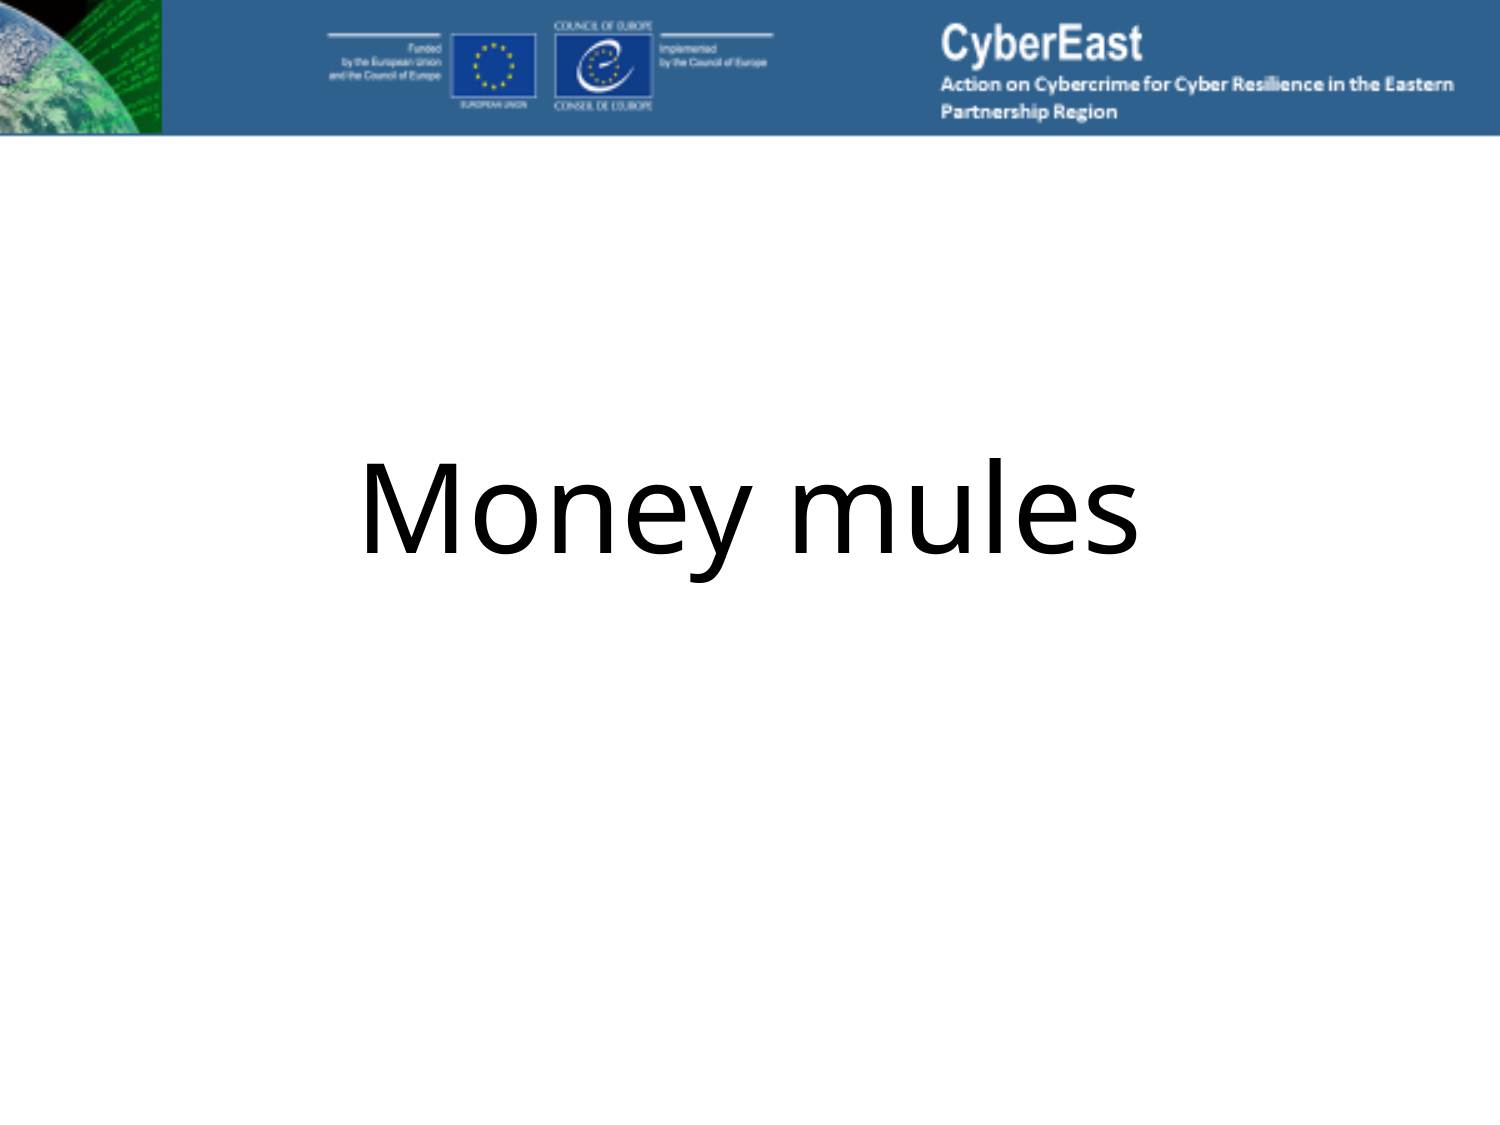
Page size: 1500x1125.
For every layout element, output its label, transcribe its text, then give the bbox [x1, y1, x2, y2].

title Money mules [102, 280, 1397, 589]
picture [0, 0, 1500, 1125]
